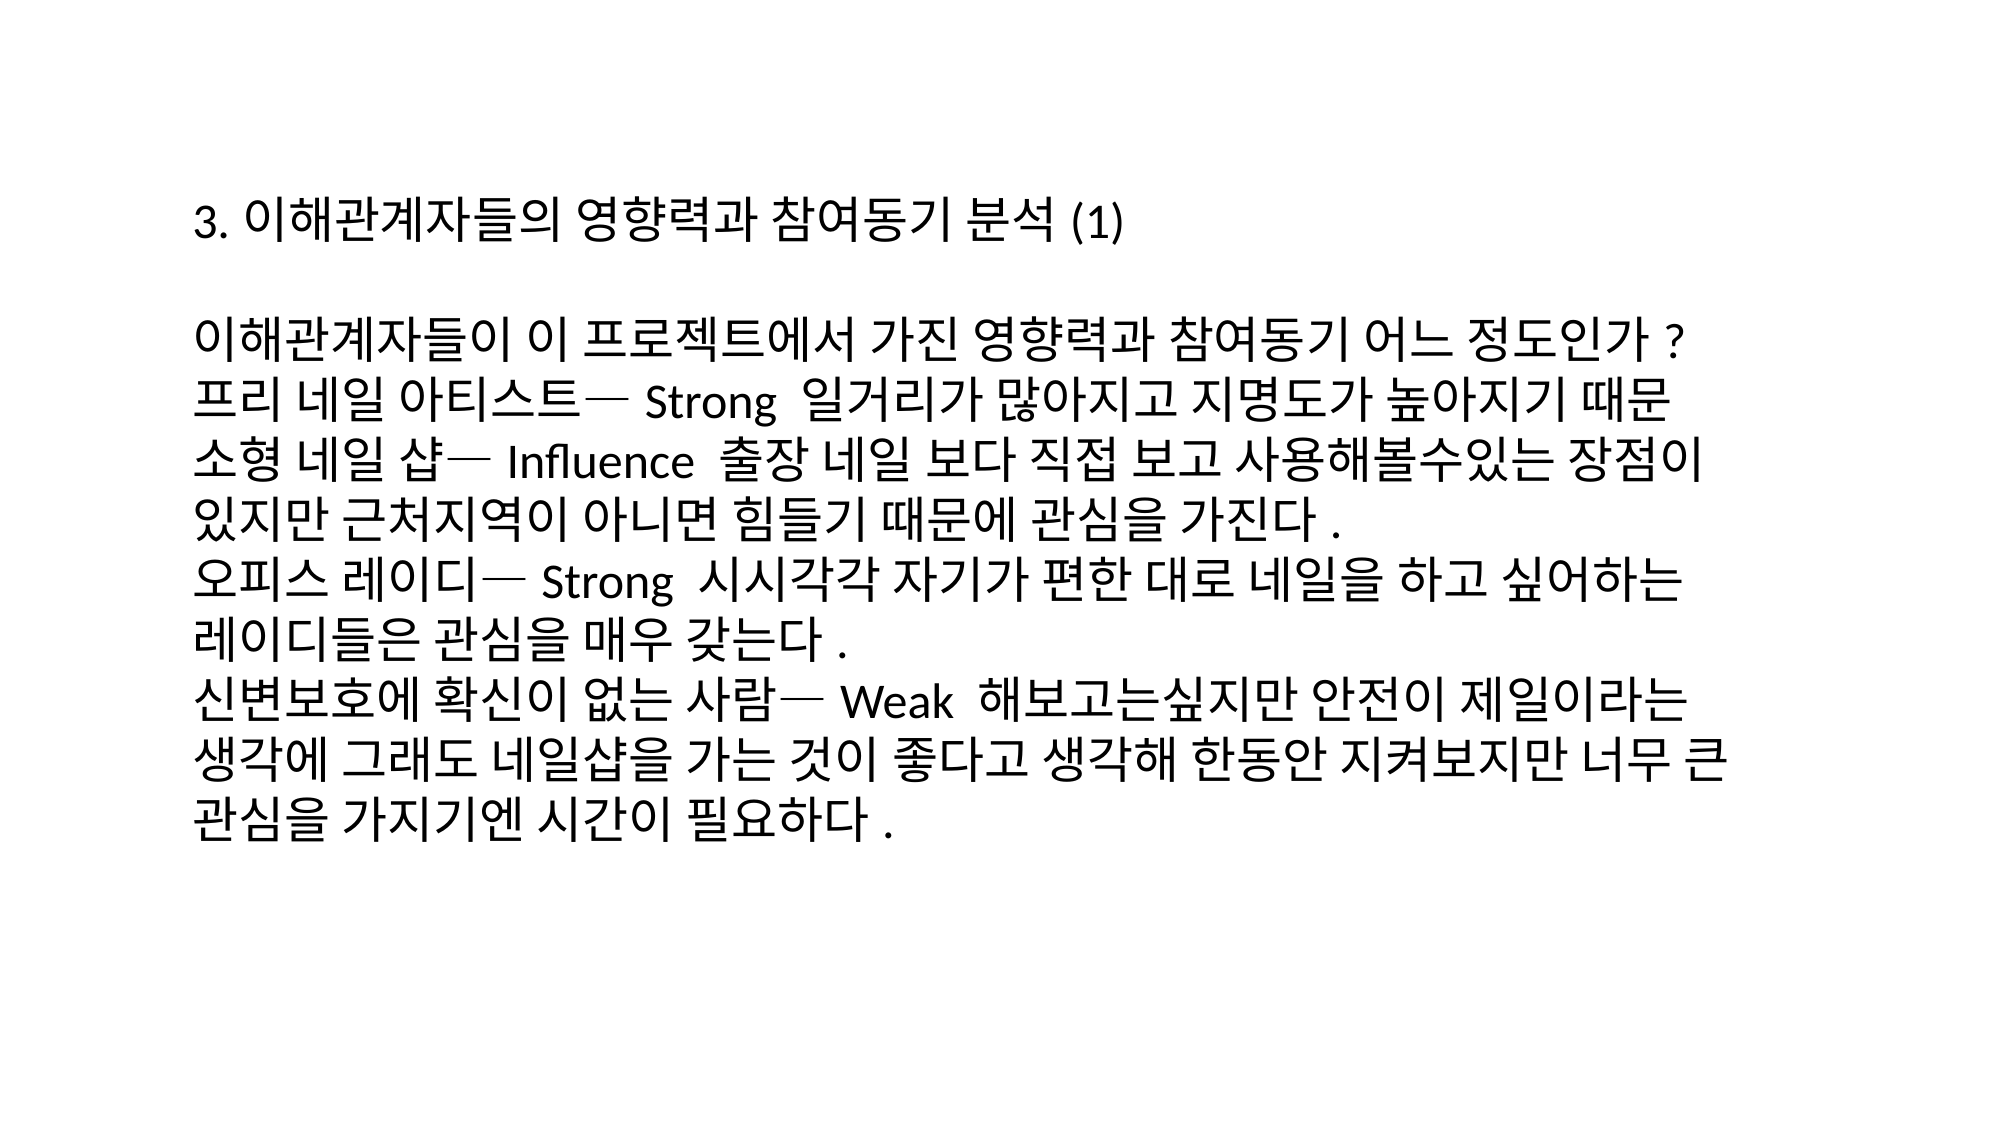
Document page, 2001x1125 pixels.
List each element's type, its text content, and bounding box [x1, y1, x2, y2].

text_box 3.이해관계자들의 영향력과 참여동기 분석(1) 이해관계자들이 이 프로젝트에서 가진 영향력과 참여동기 어느 정도인가? 프리 네일 아티스트—Strong 일거리가 많아지고 지명도가 높아지기 때문 소형 네일 샵—Influence 출장 네일 보다 직접 보고 사용해볼수있는 장점이 있지만 근처지역이 아니면 힘들기 때문에 관심을 가진다. 오피스 레이디—Strong 시시각각 자기가 편한 대로 네일을 하고 싶어하는 레이디들은 관심을 매우 갖는다. 신변보호에 확신이 없는 사람—Weak 해보고는싶지만 안전이 제일이라는 생각에 그래도 네일샵을 가는 것이 좋다고 생각해 한동안 지켜보지만 너무 큰 관심을 가지기엔 시간이 필요하다. [177, 181, 1793, 856]
